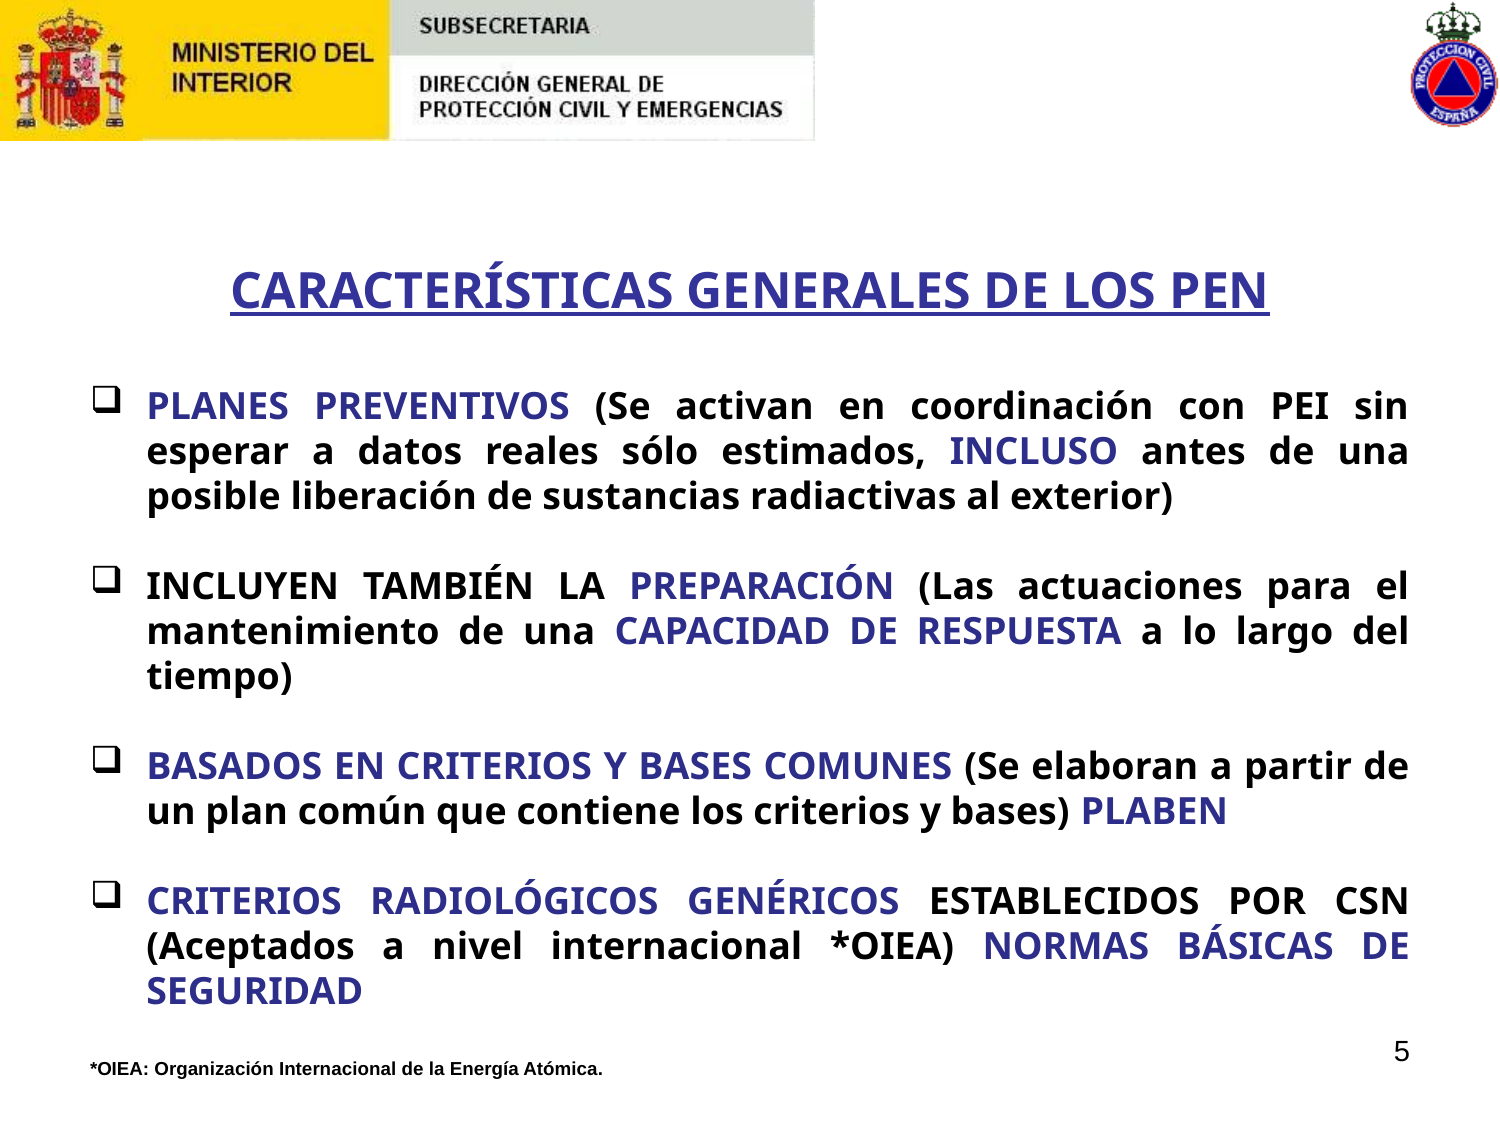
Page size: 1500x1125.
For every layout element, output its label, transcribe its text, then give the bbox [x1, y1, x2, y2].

picture [1408, 0, 1500, 132]
picture [0, 0, 815, 141]
slide_number 5 [1074, 1024, 1426, 1103]
list CARACTERÍSTICAS GENERALES DE LOS PEN PLANES PREVENTIVOS (Se activan en coordinación con PEI sin esperar a datos reales sólo estimados, INCLUSO antes de una posible liberación de sustancias radiactivas al exterior) INCLUYEN TAMBIÉN LA PREPARACIÓN (Las actuaciones para el mantenimiento de una CAPACIDAD DE RESPUESTA a lo largo del tiempo) BASADOS EN CRITERIOS Y BASES COMUNES (Se elaboran a partir de un plan común que contiene los criterios y bases) PLABEN CRITERIOS RADIOLÓGICOS GENÉRICOS ESTABLECIDOS POR CSN (Aceptados a nivel internacional *OIEA) NORMAS BÁSICAS DE SEGURIDAD *OIEA: Organización Internacional de la Energía Atómica. [74, 262, 1426, 1006]
